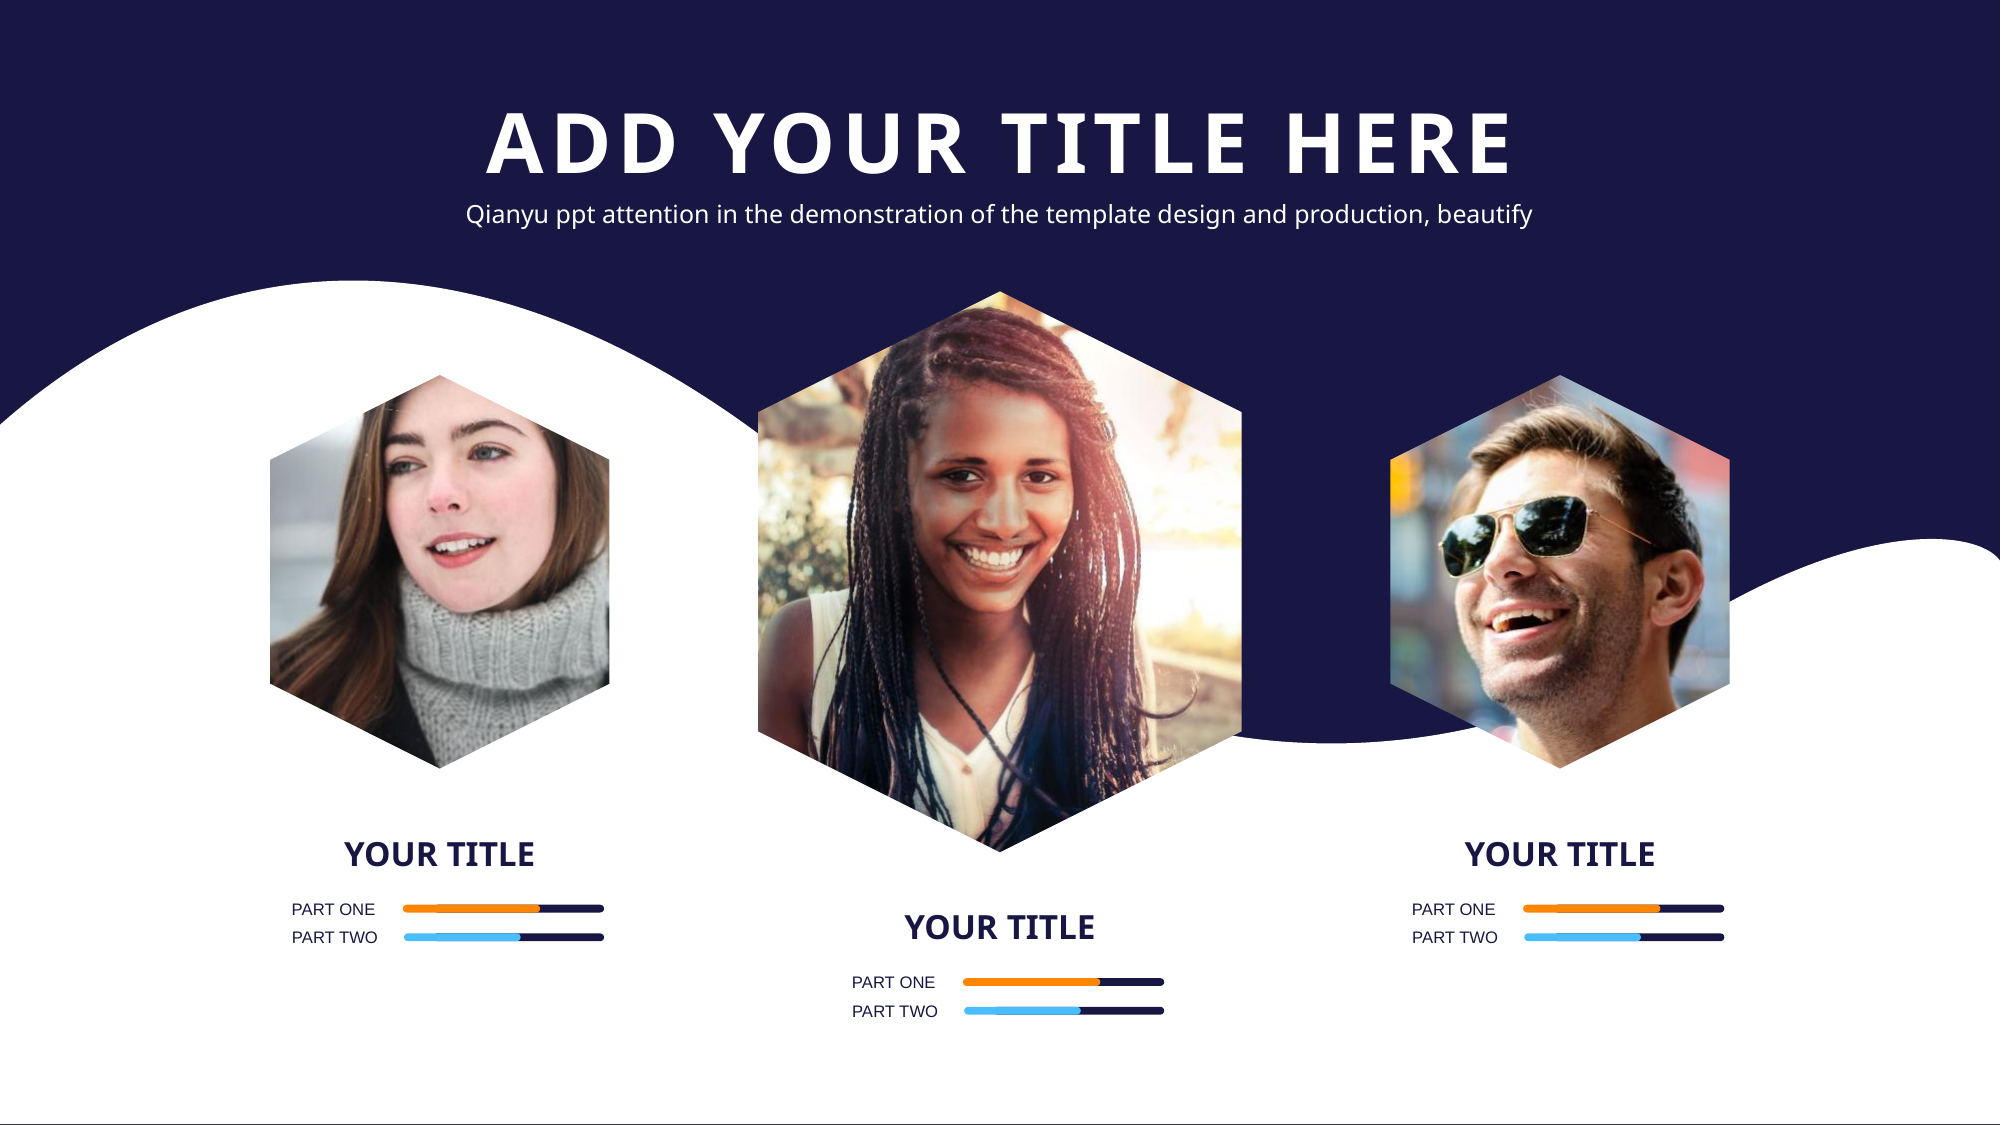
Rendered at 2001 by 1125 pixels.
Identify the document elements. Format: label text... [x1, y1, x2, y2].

picture [270, 374, 610, 769]
text_box YOUR TITLE [1449, 825, 1671, 881]
text_box YOUR TITLE [889, 899, 1111, 954]
picture [1390, 374, 1730, 769]
text_box [0, 280, 2000, 1125]
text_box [275, 890, 605, 955]
text_box YOUR TITLE [329, 825, 551, 881]
picture [758, 291, 1242, 853]
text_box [1395, 890, 1725, 955]
text_box Qianyu ppt attention in the demonstration of the template design and production, beautify [308, 191, 1692, 236]
text_box ADD YOUR TITLE HERE [471, 83, 1529, 191]
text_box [835, 964, 1165, 1029]
